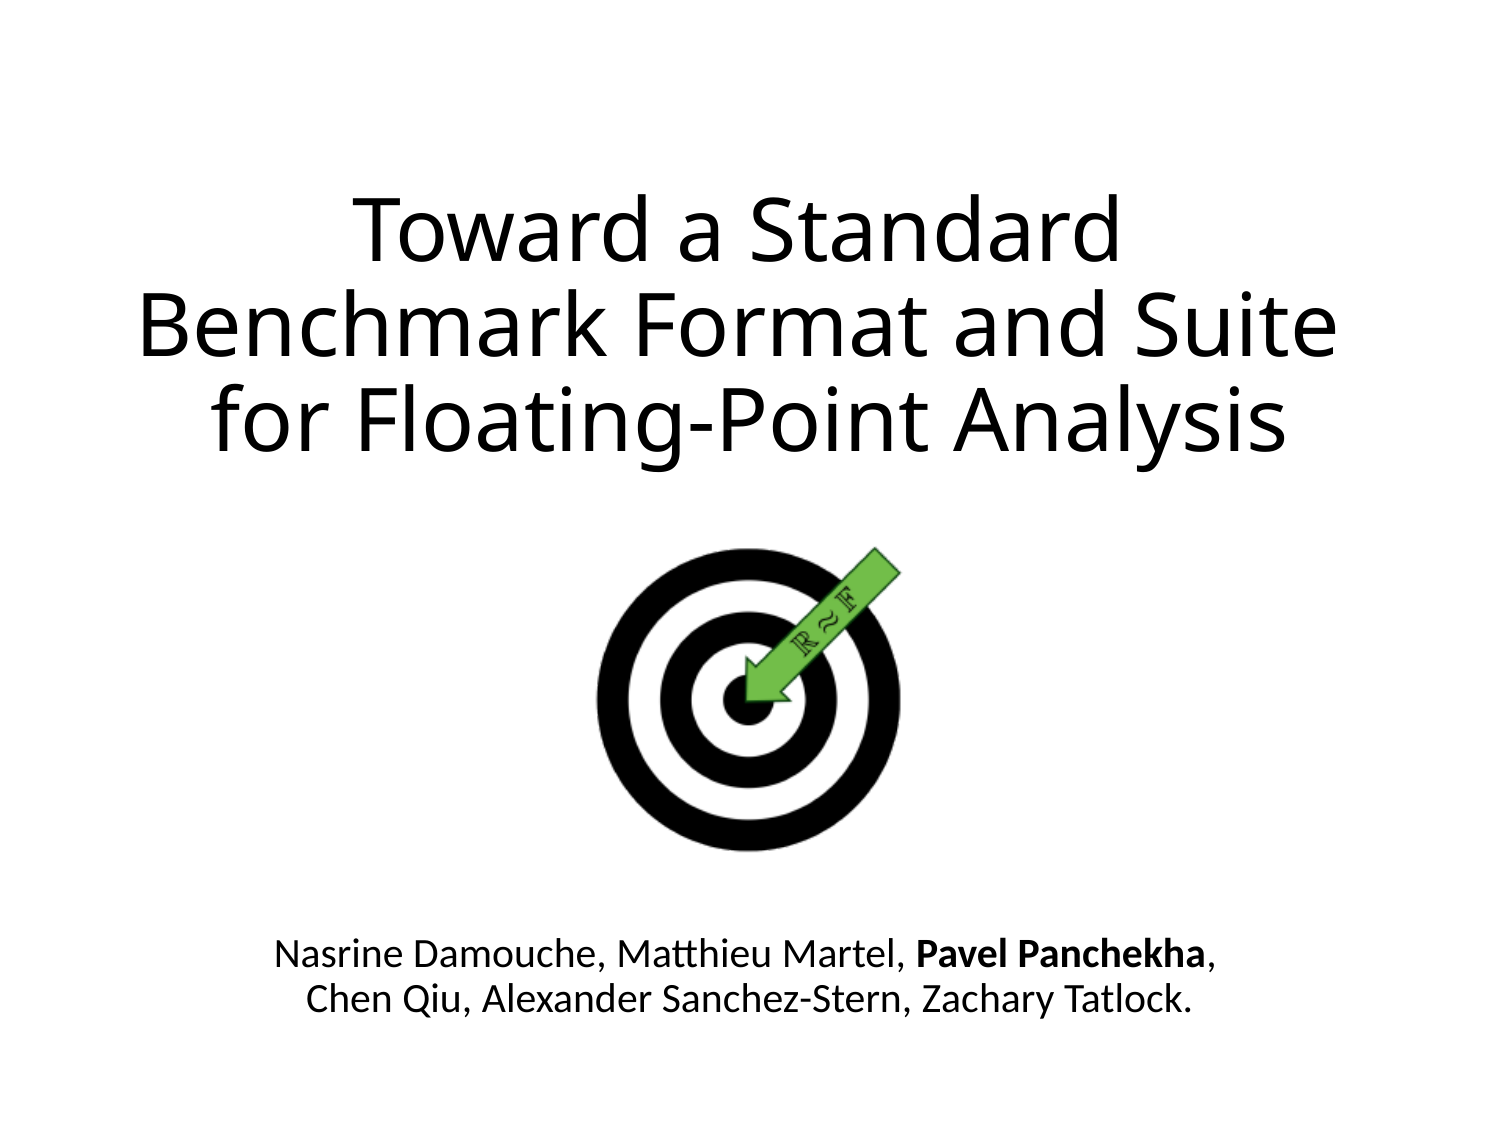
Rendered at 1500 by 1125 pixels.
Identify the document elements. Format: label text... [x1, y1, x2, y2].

picture [593, 544, 907, 857]
title Toward a Standard Benchmark Format and Suite for Floating-Point Analysis [112, 85, 1388, 478]
subtitle Nasrine Damouche, Matthieu Martel, Pavel Panchekha, Chen Qiu, Alexander Sanchez-Stern, Zachary Tatlock. [187, 923, 1313, 1043]
